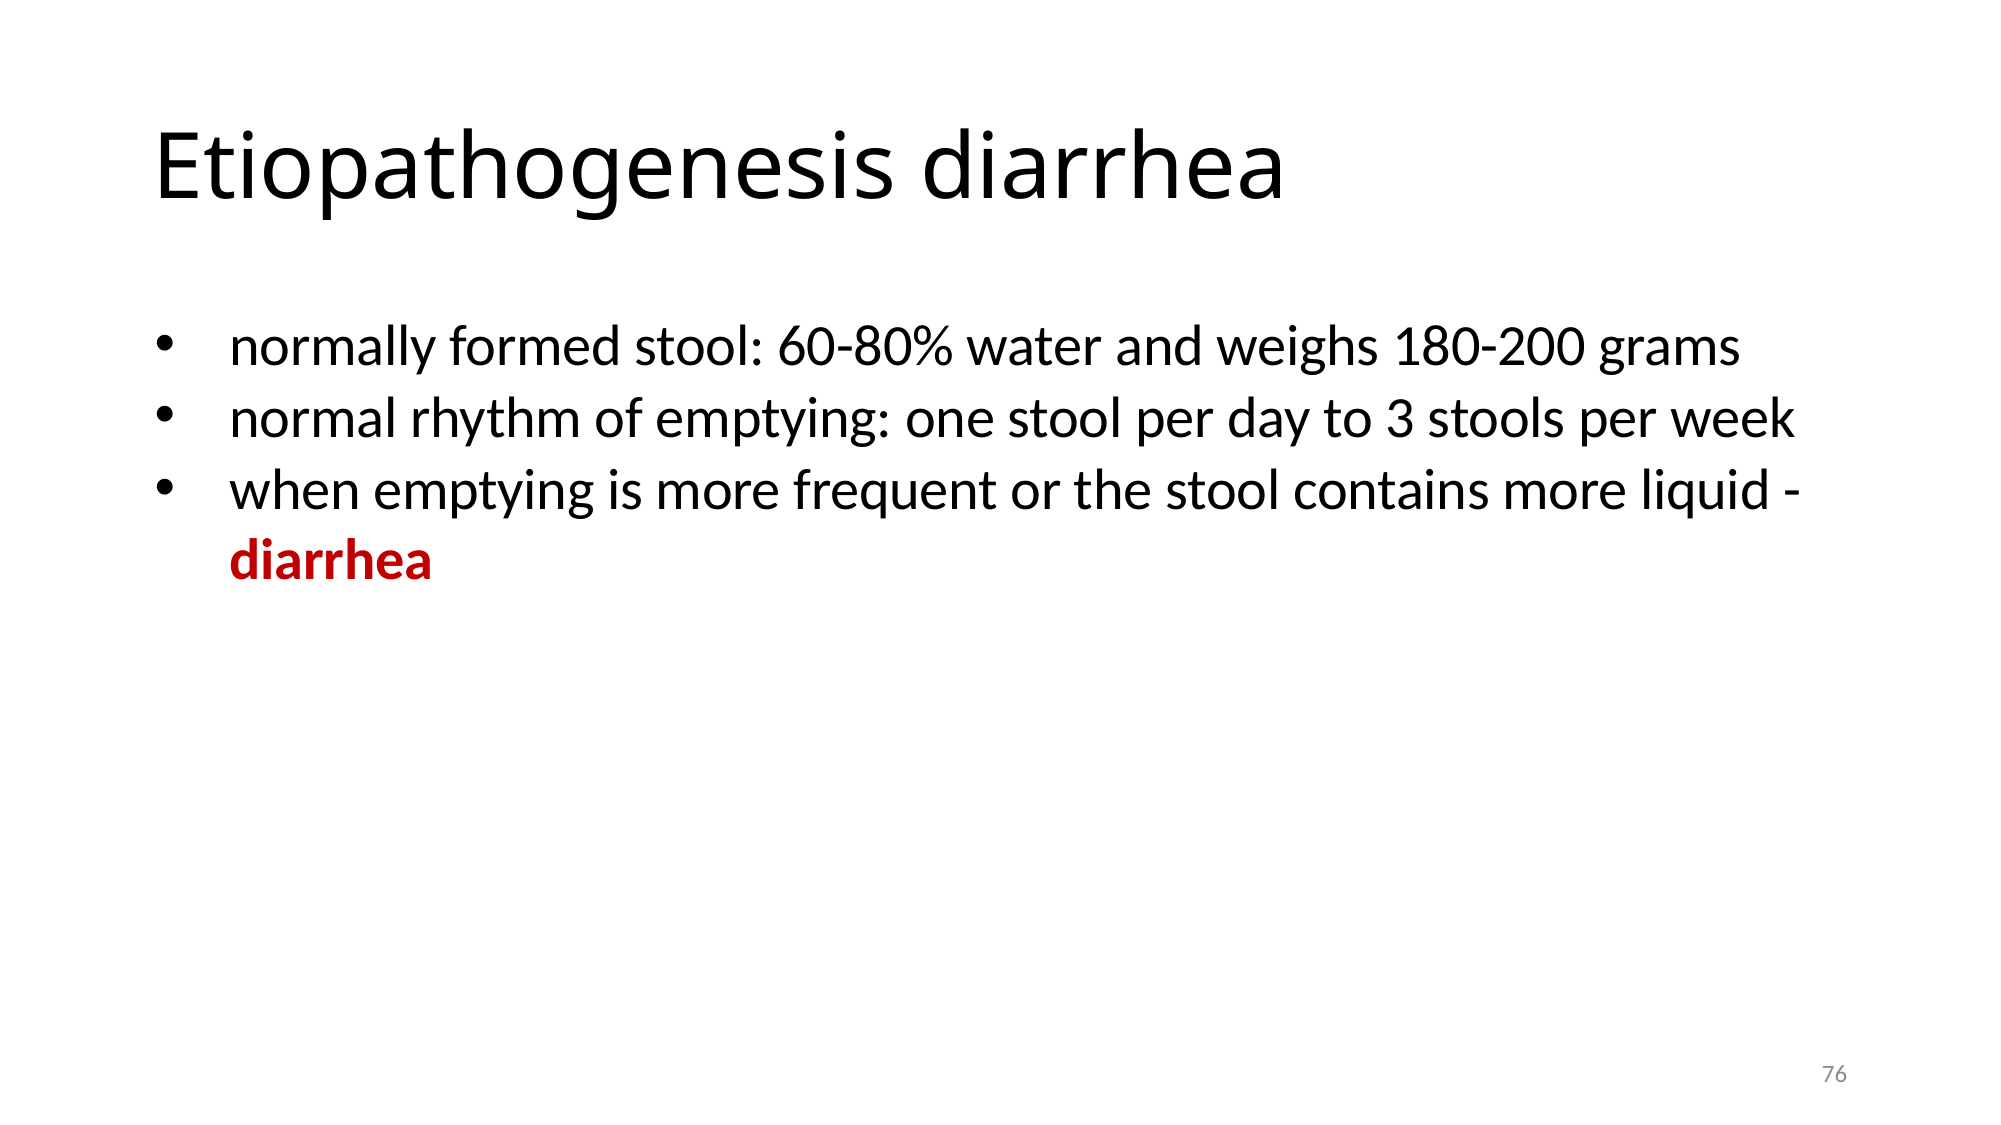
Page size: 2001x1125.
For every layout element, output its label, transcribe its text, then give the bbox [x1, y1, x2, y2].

slide_number 76 [1412, 1042, 1863, 1103]
list normally formed stool: 60-80% water and weighs 180-200 grams normal rhythm of emptying: one stool per day to 3 stools per week when emptying is more frequent or the stool contains more liquid - diarrhea [137, 299, 1863, 1014]
title Etiopathogenesis diarrhea [137, 59, 1863, 278]
